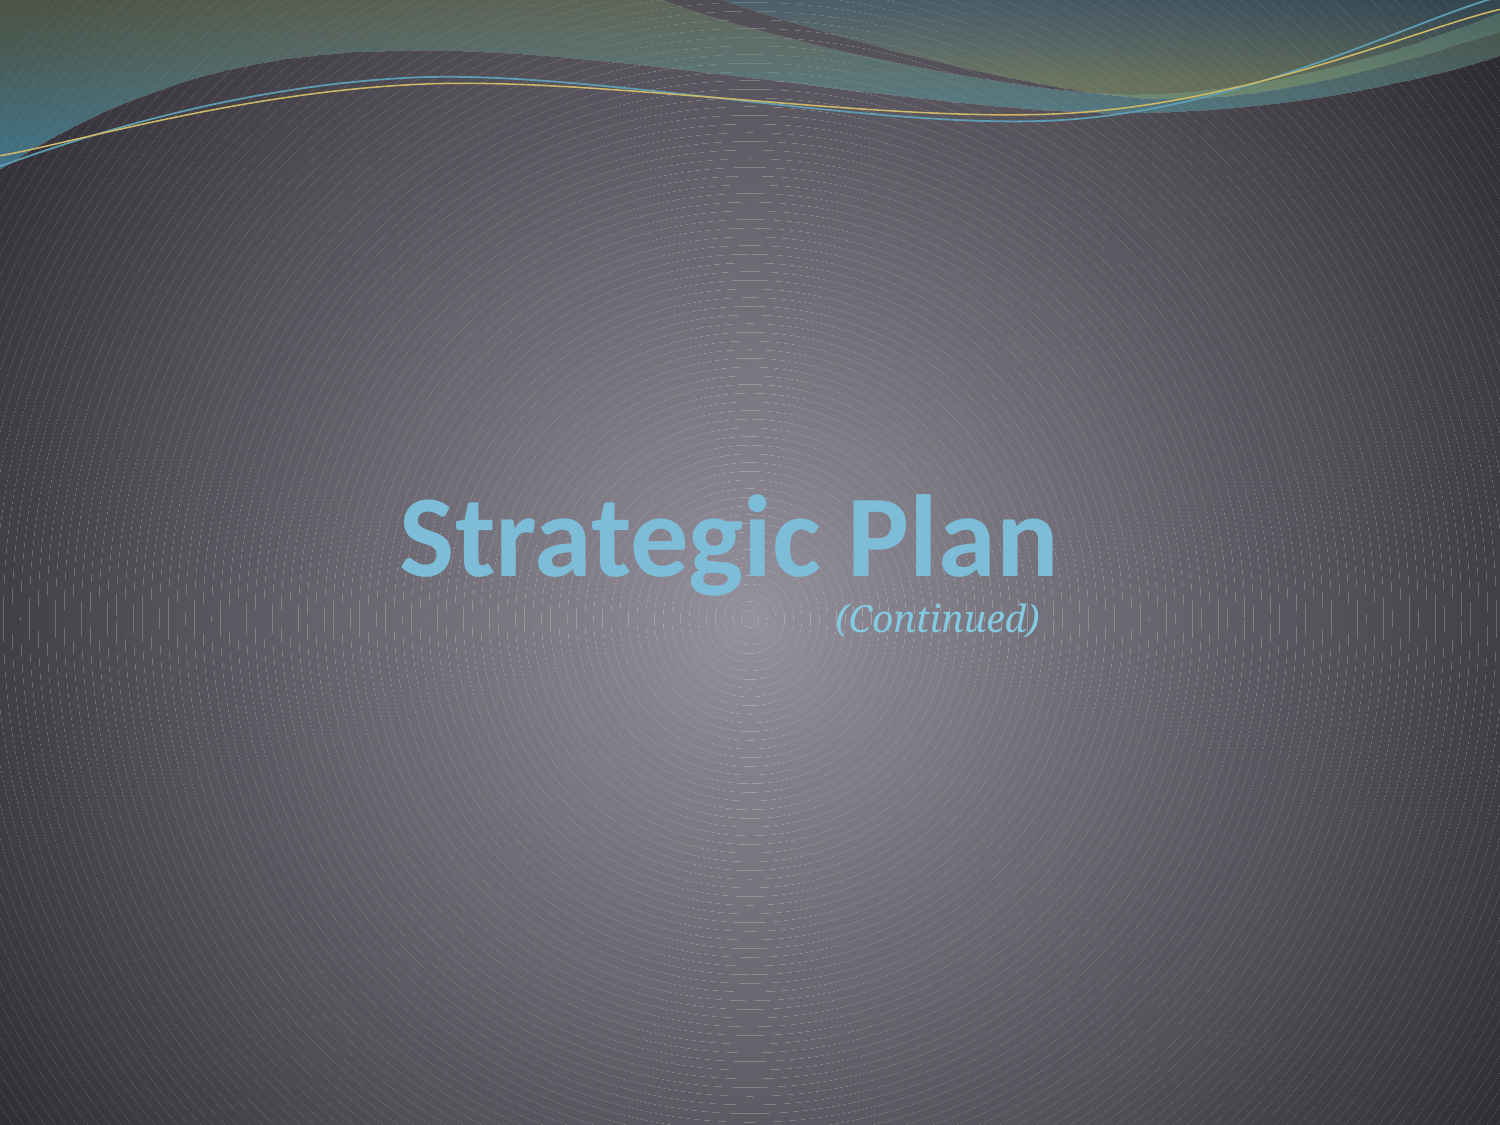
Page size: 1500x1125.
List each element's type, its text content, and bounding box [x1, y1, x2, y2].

text_box (Continued) [820, 587, 1055, 648]
title Strategic Plan [87, 299, 1376, 600]
